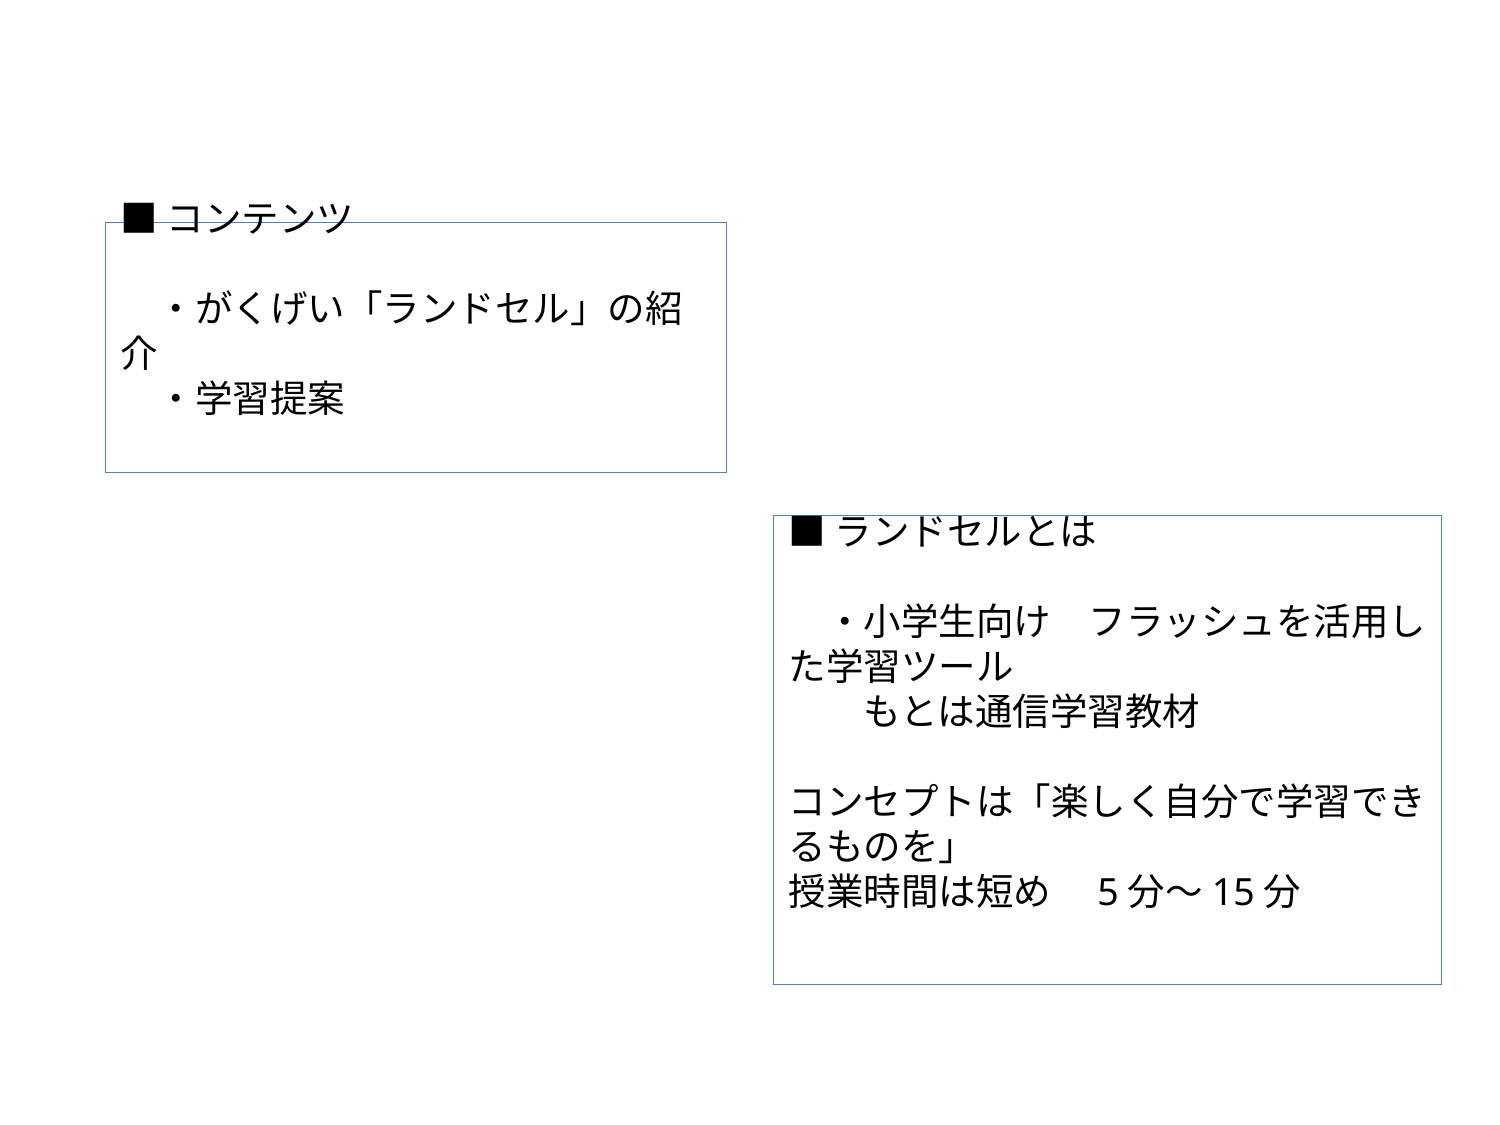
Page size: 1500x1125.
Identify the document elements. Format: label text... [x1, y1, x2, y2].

title ■コンテンツ ・がくげい「ランドセル」の紹介 ・学習提案 [105, 222, 727, 473]
text_box ■ランドセルとは ・小学生向け フラッシュを活用した学習ツール もとは通信学習教材 コンセプトは「楽しく自分で学習できるものを」 授業時間は短め 5分～15分 [773, 515, 1442, 985]
